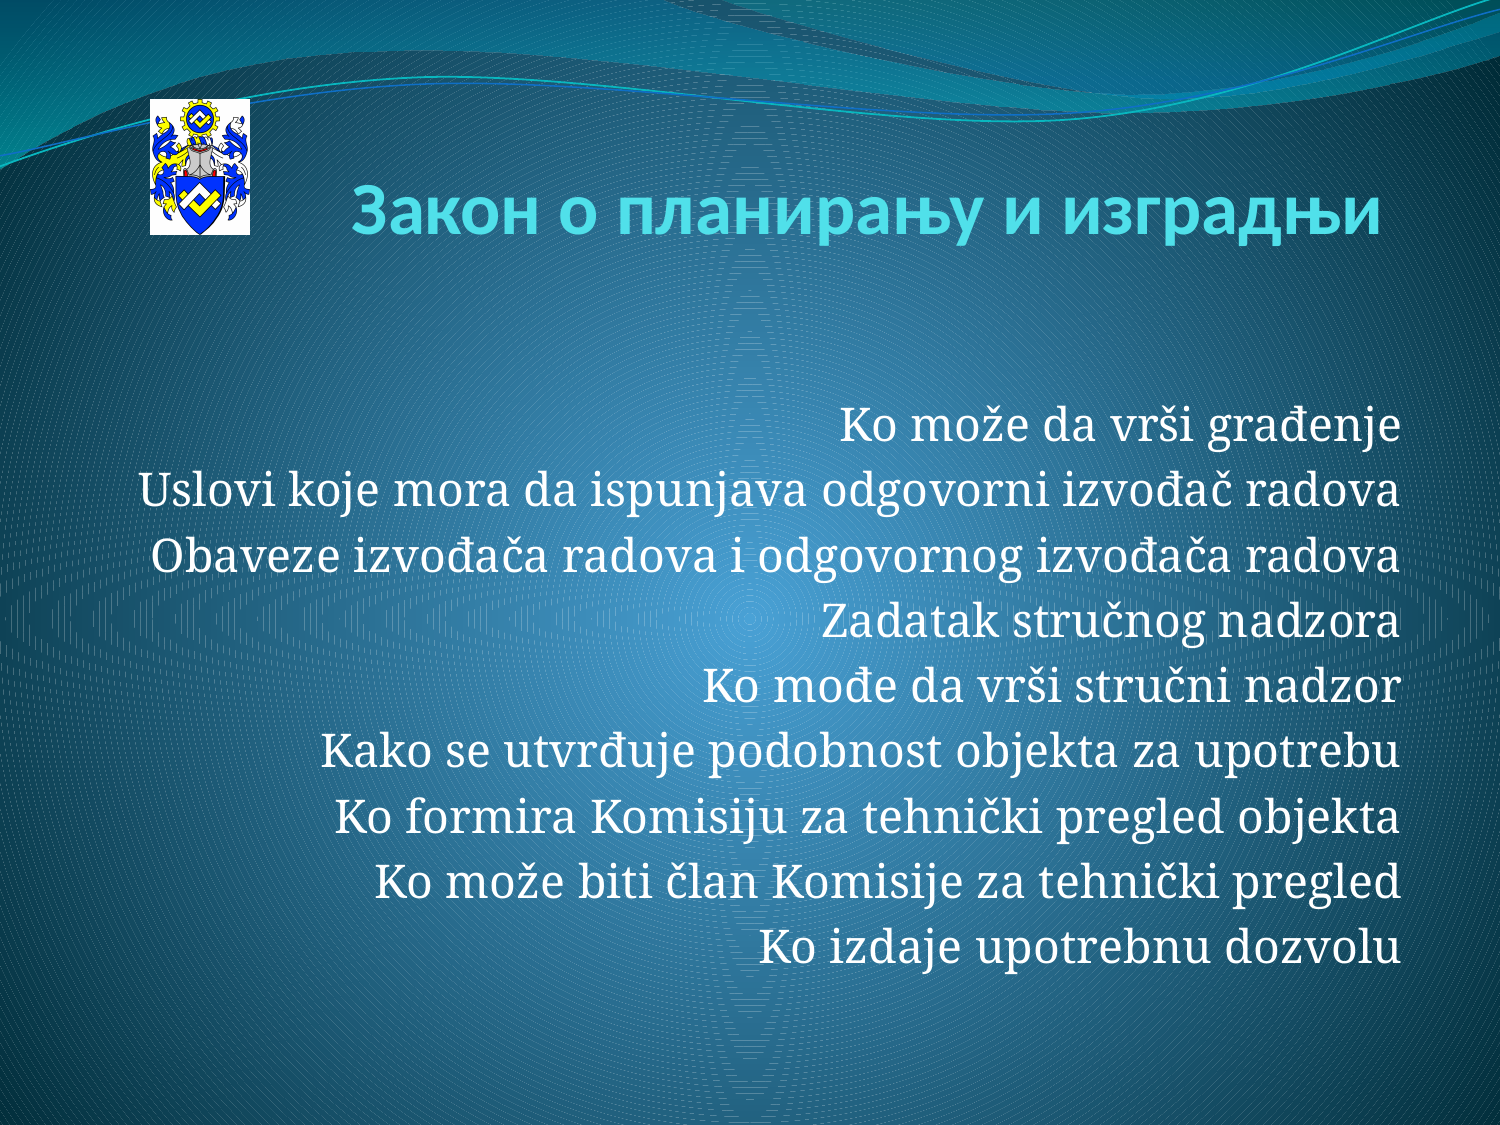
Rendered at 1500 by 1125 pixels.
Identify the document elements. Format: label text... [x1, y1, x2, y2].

subtitle Ko može da vrši građenje Uslovi koje mora da ispunjava odgovorni izvođač radova Obaveze izvođača radova i odgovornog izvođača radova Zadatak stručnog nadzora Ko mođe da vrši stručni nadzor Kako se utvrđuje podobnost objekta za upotrebu Ko formira Komisiju za tehnički pregled objekta Ko može biti član Komisije za tehnički pregled Ko izdaje upotrebnu dozvolu [125, 387, 1413, 1063]
picture [149, 99, 251, 235]
title Закон о планирању и изградњи [112, 75, 1388, 250]
